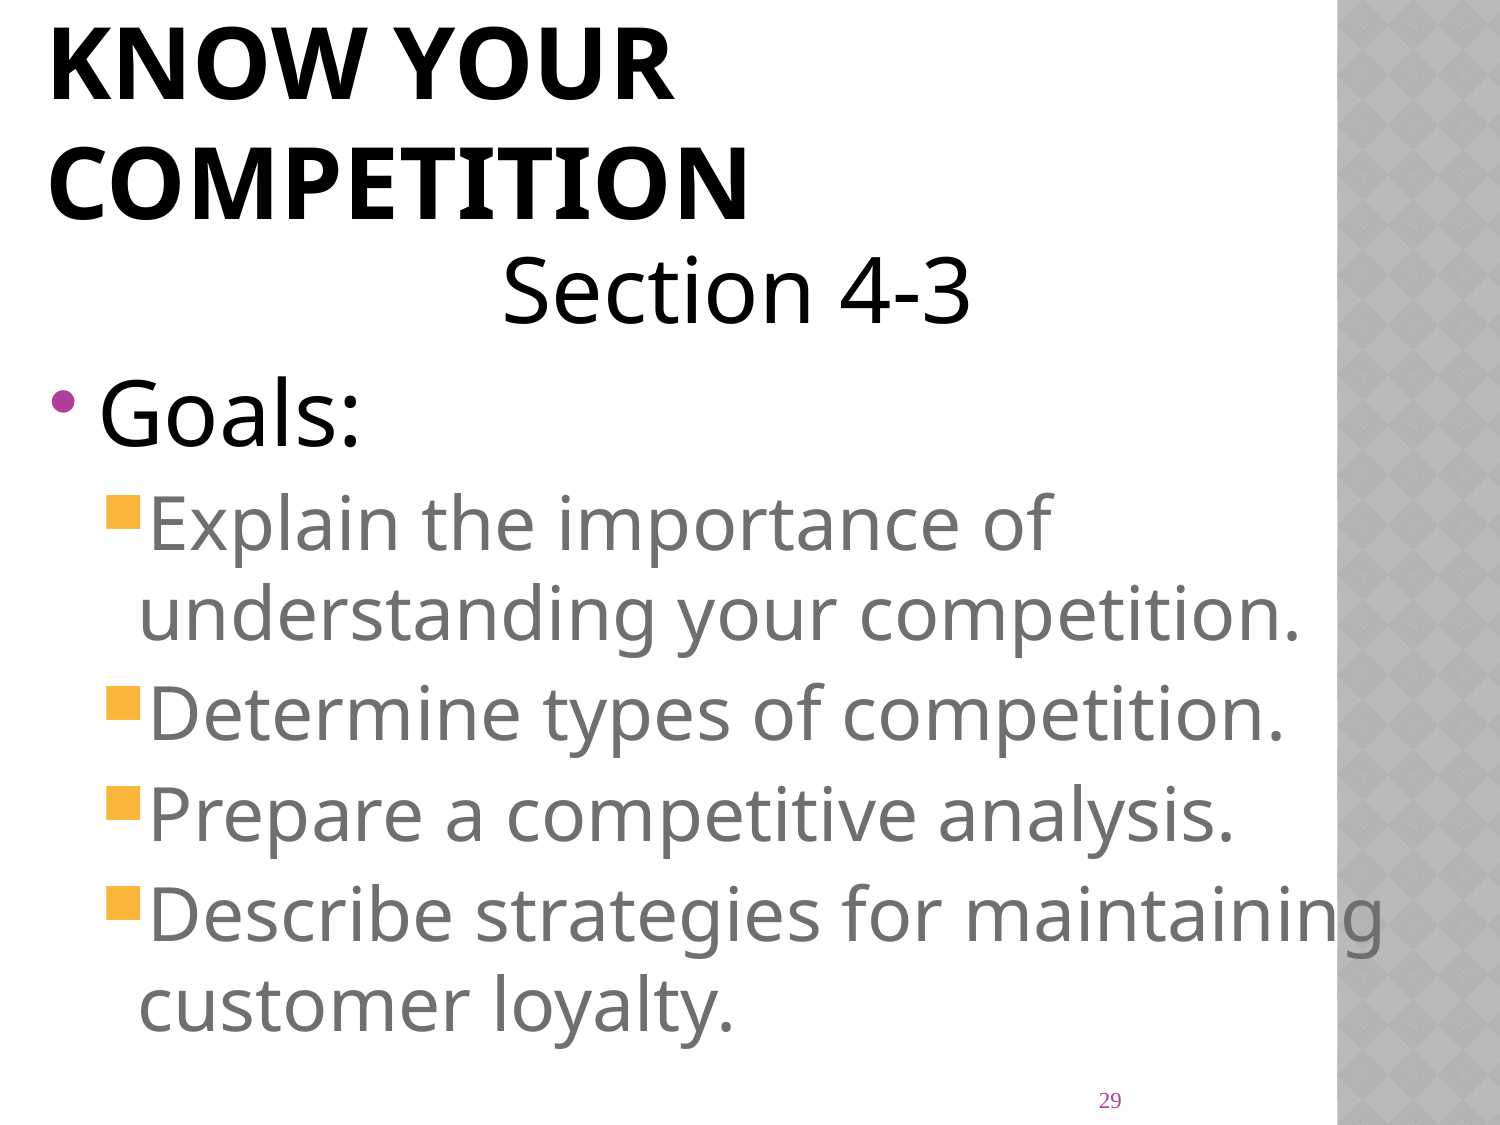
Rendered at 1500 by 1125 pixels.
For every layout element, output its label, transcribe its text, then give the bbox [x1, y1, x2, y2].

title Know Your Competition [37, 52, 1325, 224]
slide_number 29 [1025, 1075, 1122, 1113]
list Section 4-3 Goals: Explain the importance of understanding your competition. Determine types of competition. Prepare a competitive analysis. Describe strategies for maintaining customer loyalty. [37, 224, 1463, 1088]
